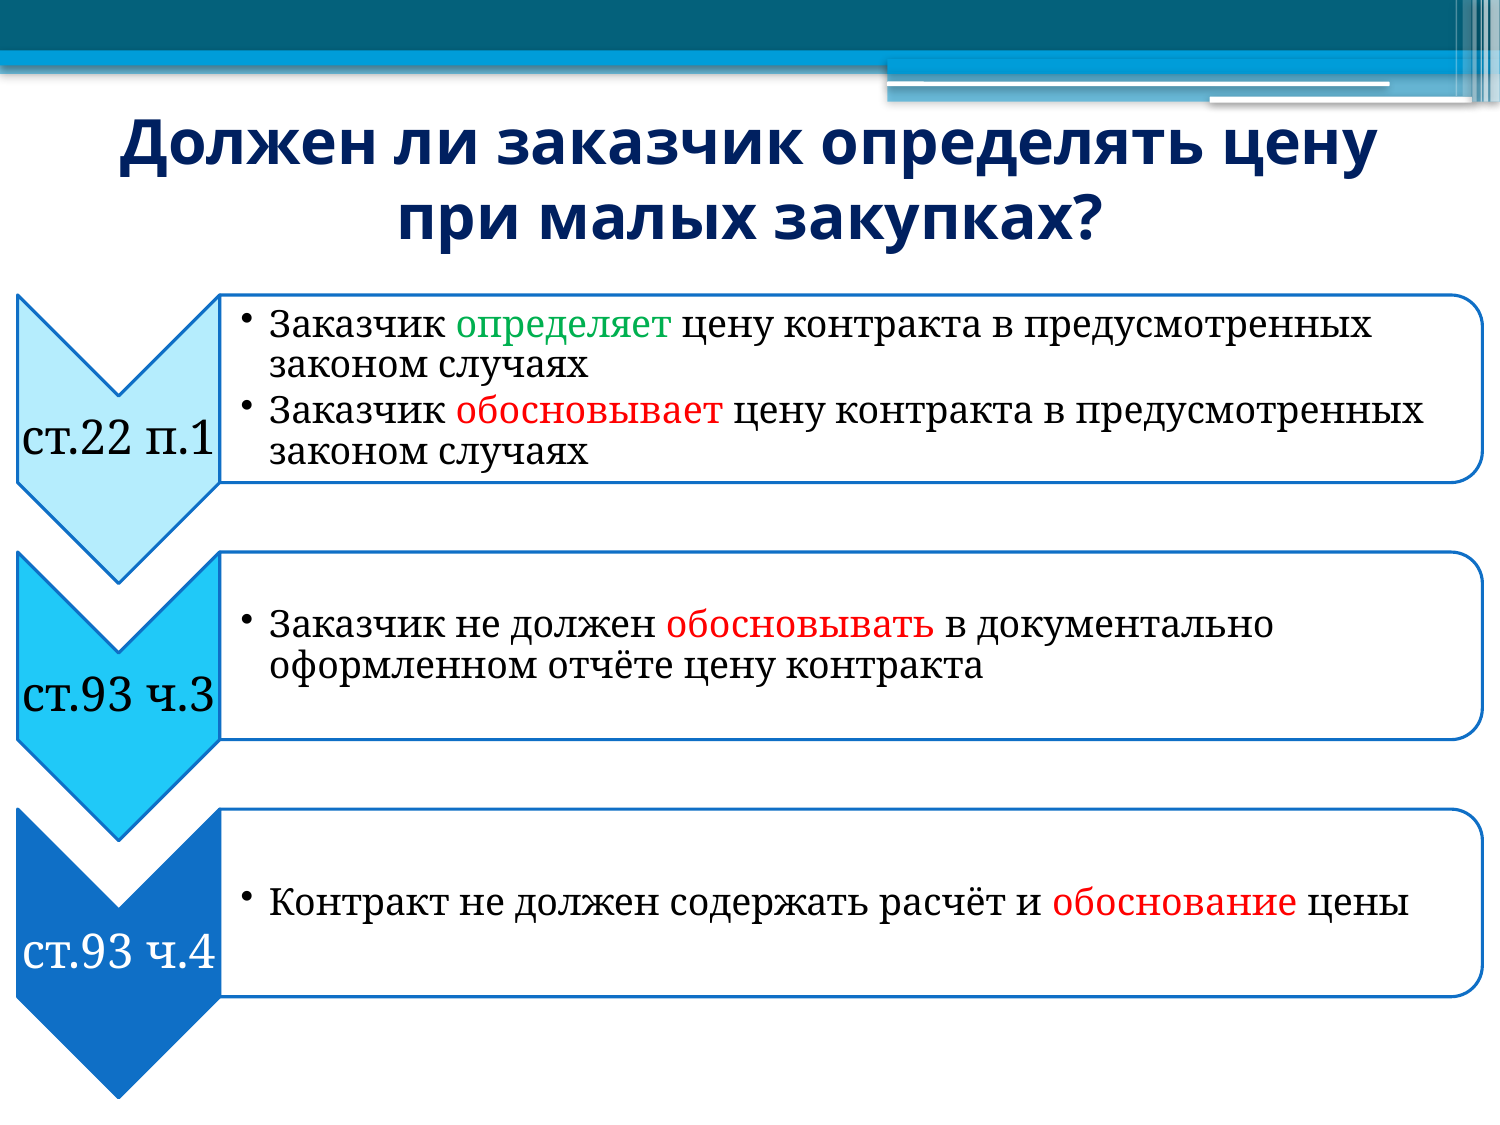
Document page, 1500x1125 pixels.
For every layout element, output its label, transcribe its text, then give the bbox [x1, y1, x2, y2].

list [17, 294, 1483, 1099]
title Должен ли заказчик определять цену при малых закупках? [75, 90, 1425, 265]
